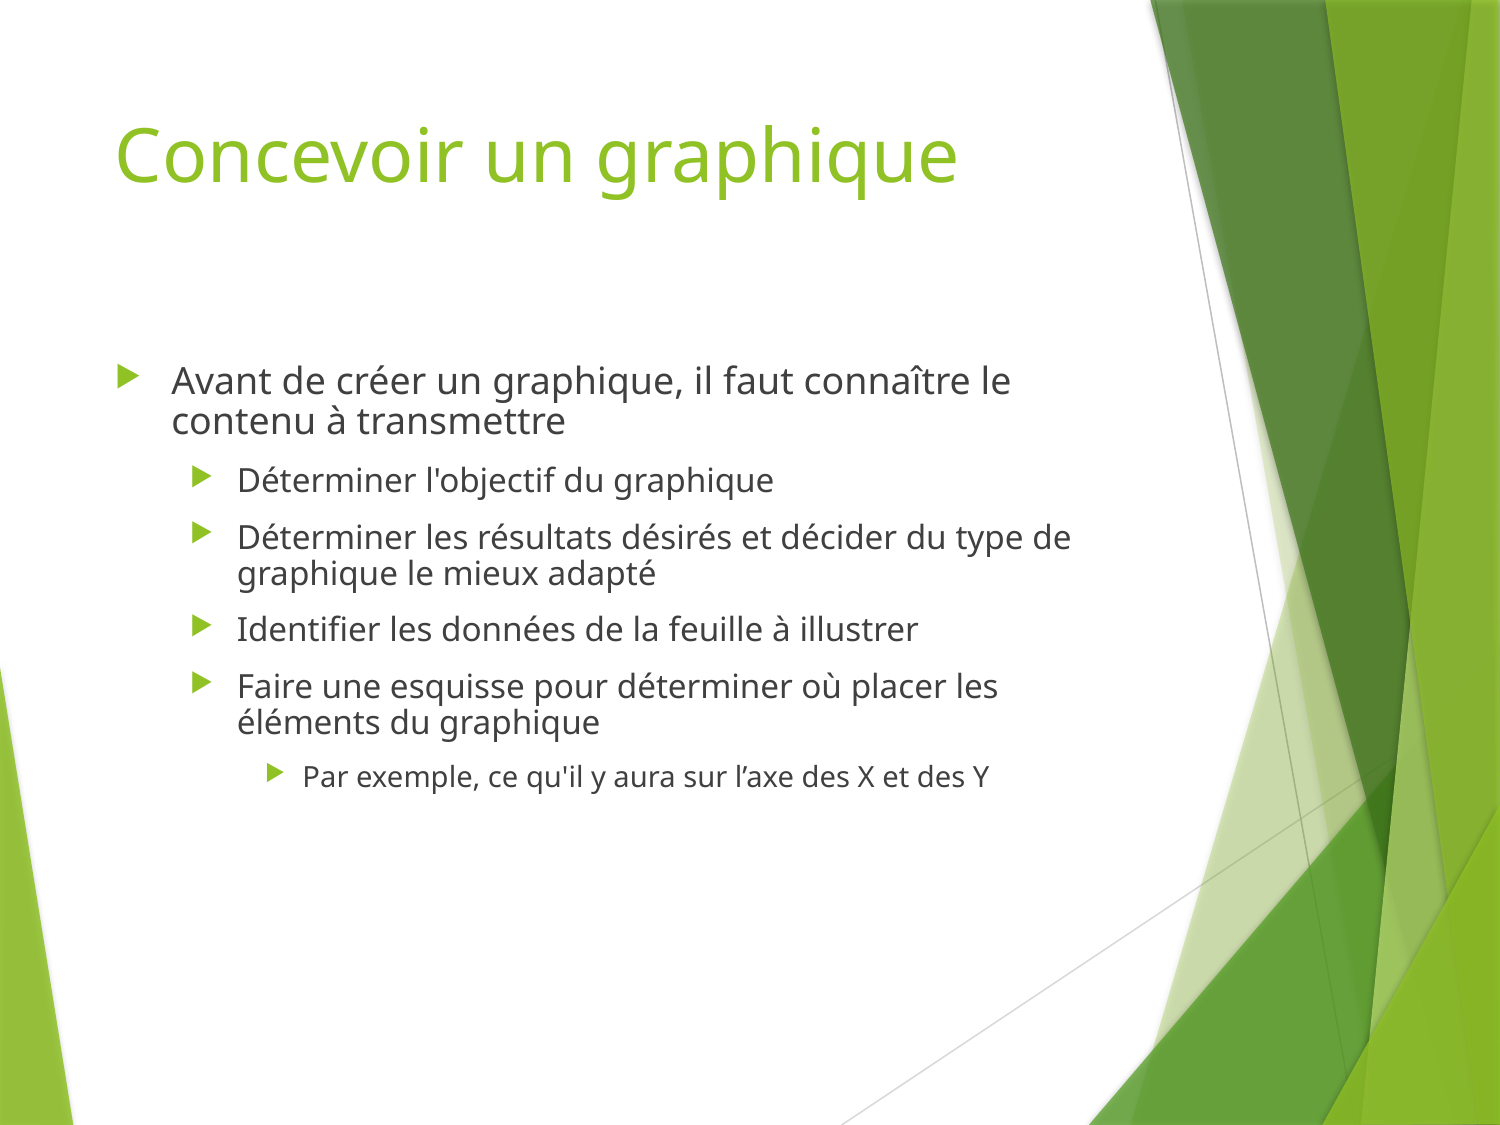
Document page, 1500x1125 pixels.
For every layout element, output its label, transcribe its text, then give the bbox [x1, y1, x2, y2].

list Avant de créer un graphique, il faut connaître le contenu à transmettre Déterminer l'objectif du graphique Déterminer les résultats désirés et décider du type de graphique le mieux adapté Identifier les données de la feuille à illustrer Faire une esquisse pour déterminer où placer les éléments du graphique Par exemple, ce qu'il y aura sur l’axe des X et des Y [99, 354, 1142, 992]
title Concevoir un graphique [99, 99, 1142, 317]
